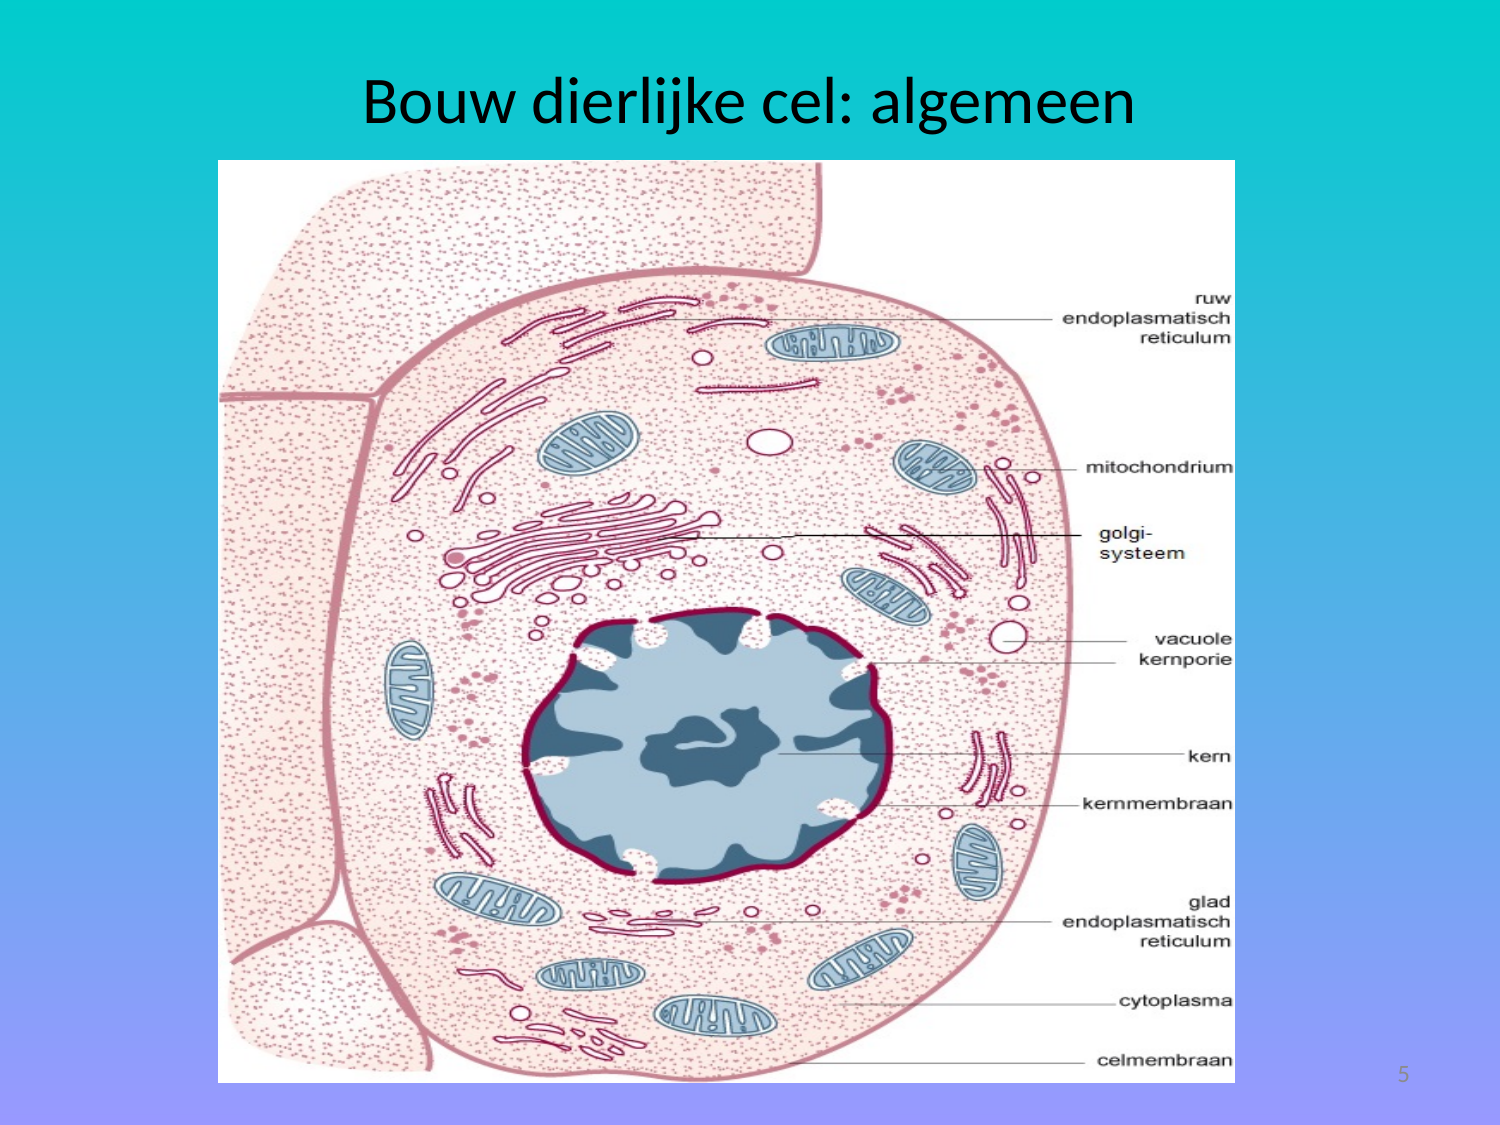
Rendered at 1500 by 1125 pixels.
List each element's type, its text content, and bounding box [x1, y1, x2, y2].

title Bouw dierlijke cel: algemeen [75, 45, 1425, 149]
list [218, 160, 1235, 1083]
slide_number 5 [1074, 1042, 1425, 1103]
